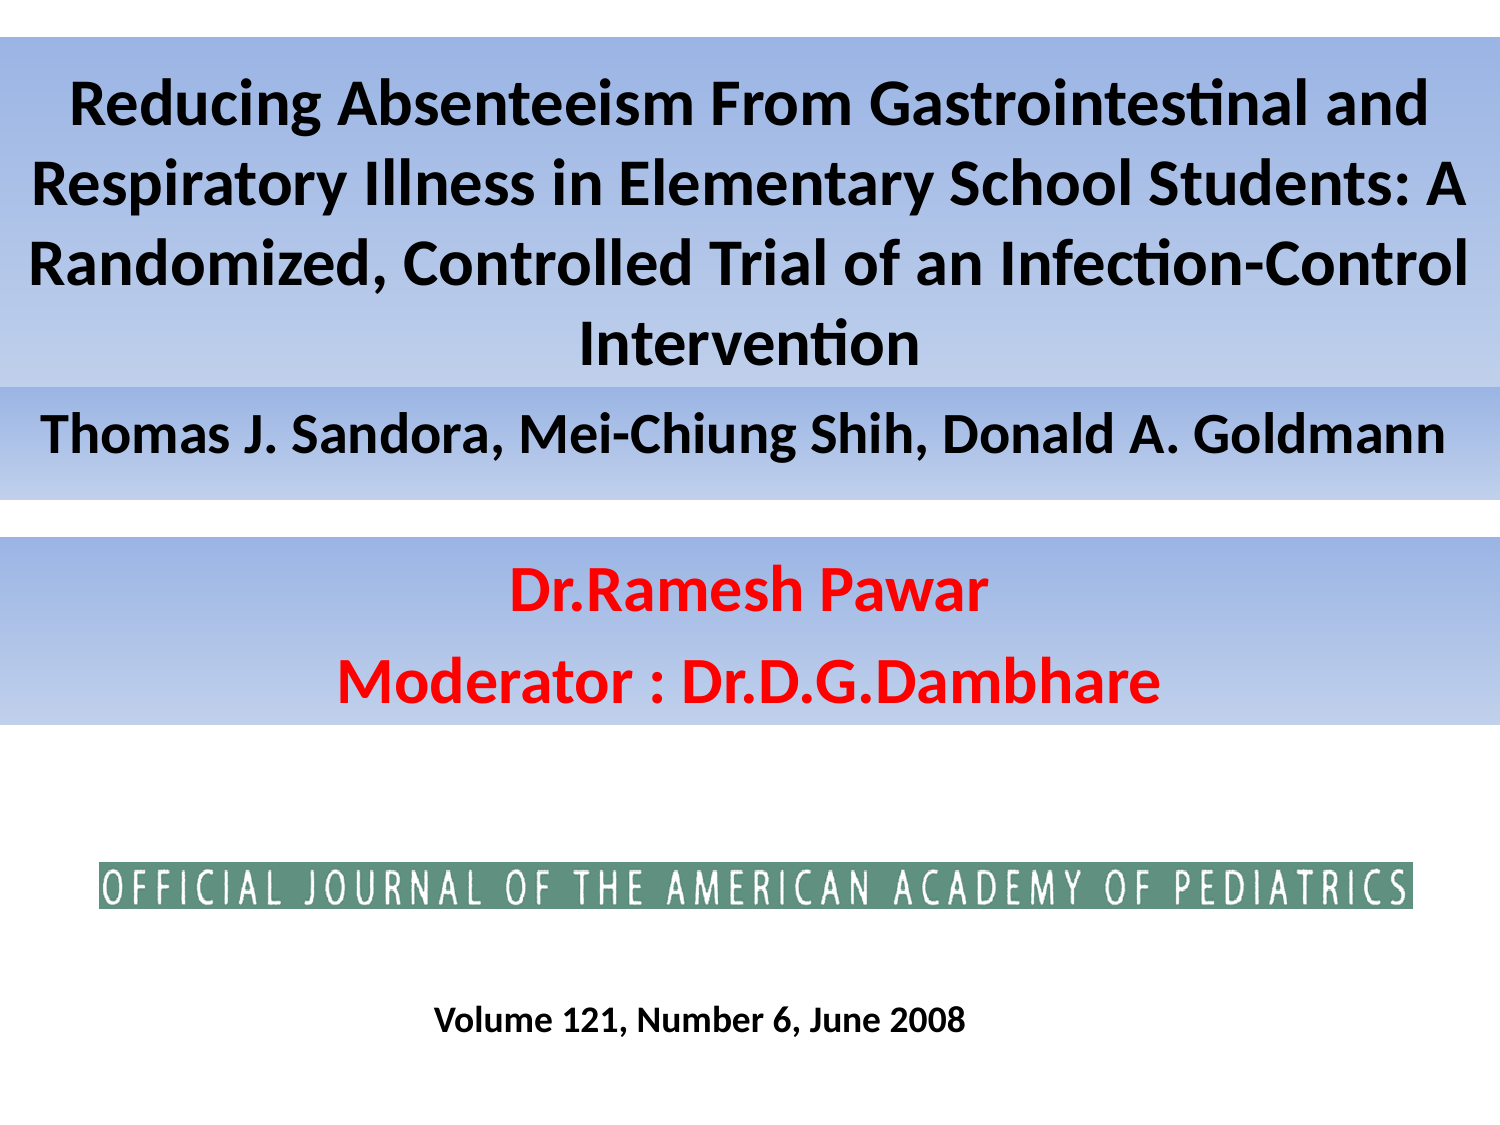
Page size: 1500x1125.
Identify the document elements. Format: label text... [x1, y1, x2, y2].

subtitle Dr.Ramesh Pawar Moderator : Dr.D.G.Dambhare [0, 537, 1500, 725]
title Reducing Absenteeism From Gastrointestinal and Respiratory Illness in Elementary School Students: A Randomized, Controlled Trial of an Infection-Control Intervention [0, 37, 1500, 387]
picture [99, 862, 1413, 909]
text_box Volume 121, Number 6, June 2008 [312, 987, 1088, 1048]
text_box Thomas J. Sandora, Mei-Chiung Shih, Donald A. Goldmann [0, 387, 1500, 500]
